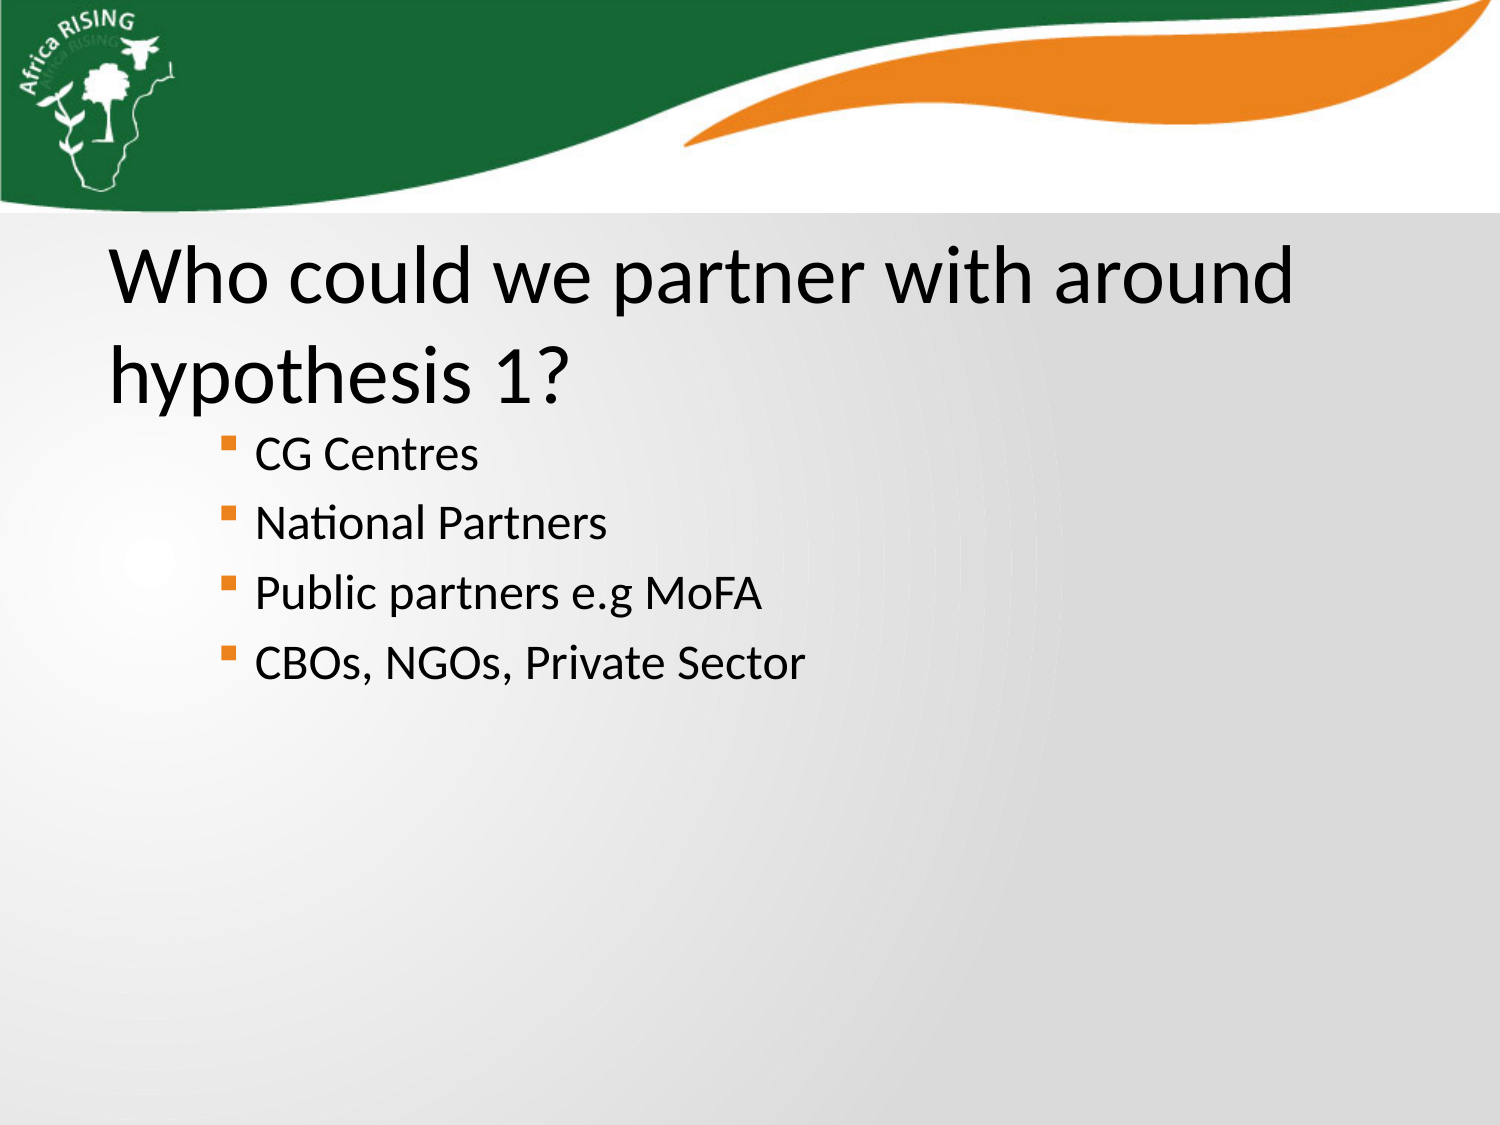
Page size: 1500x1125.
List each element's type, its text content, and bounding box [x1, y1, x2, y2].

list Who could we partner with around hypothesis 1? [75, 212, 1325, 400]
list CG Centres National Partners Public partners e.g MoFA CBOs, NGOs, Private Sector [75, 412, 1350, 1075]
picture [0, 0, 1500, 213]
